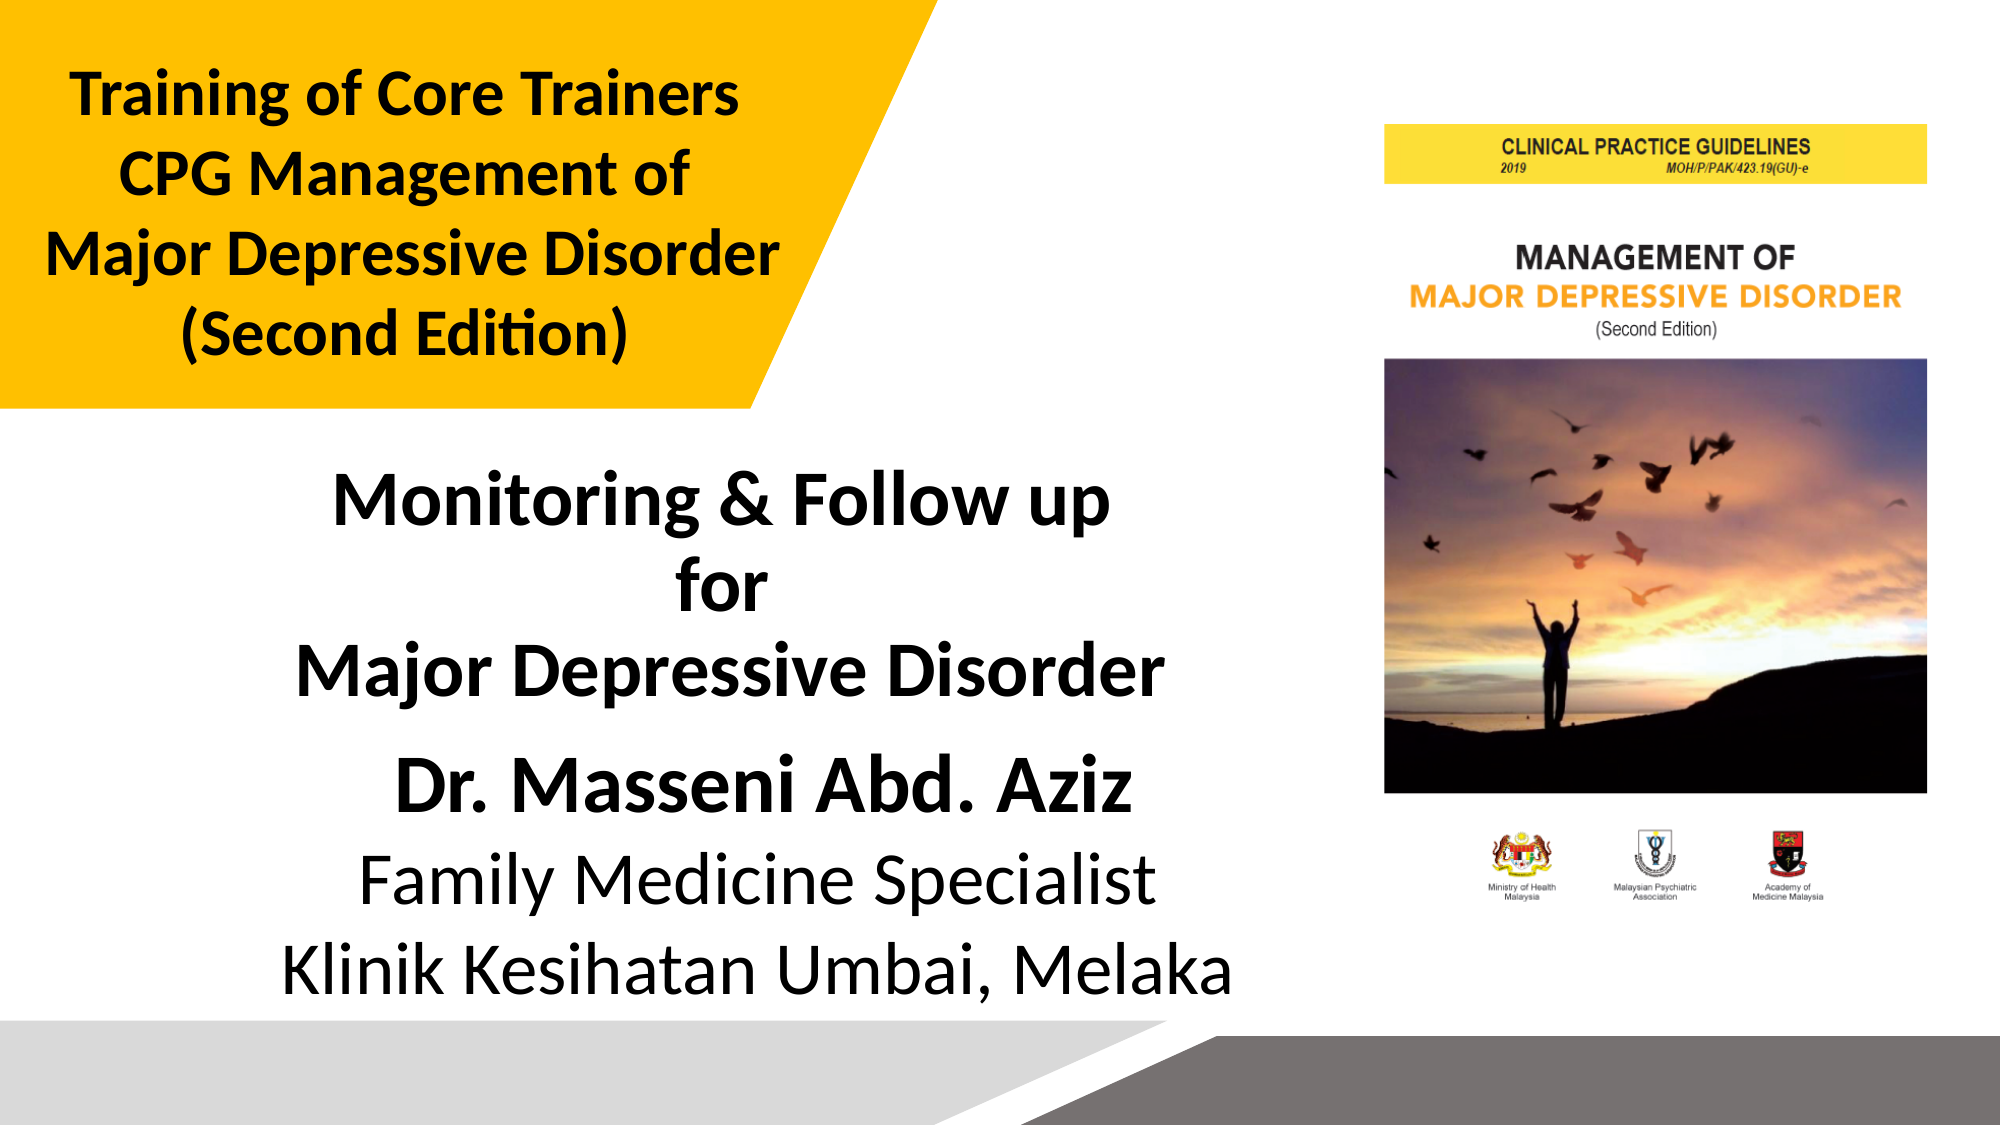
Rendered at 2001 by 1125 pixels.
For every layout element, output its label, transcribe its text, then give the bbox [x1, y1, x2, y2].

text_box [0, 0, 939, 216]
text_box Training of Core Trainers CPG Management of Major Depressive Disorder (Second Edition) [0, 41, 840, 377]
picture [1384, 124, 1928, 924]
text_box [0, 377, 766, 410]
text_box Dr. Masseni Abd. Aziz Family Medicine Specialist Klinik Kesihatan Umbai, Melaka [228, 721, 1289, 1017]
text_box [1020, 1035, 2000, 1125]
subtitle Monitoring & Follow up for Major Depressive Disorder [93, 450, 1370, 722]
text_box [0, 1019, 1168, 1125]
